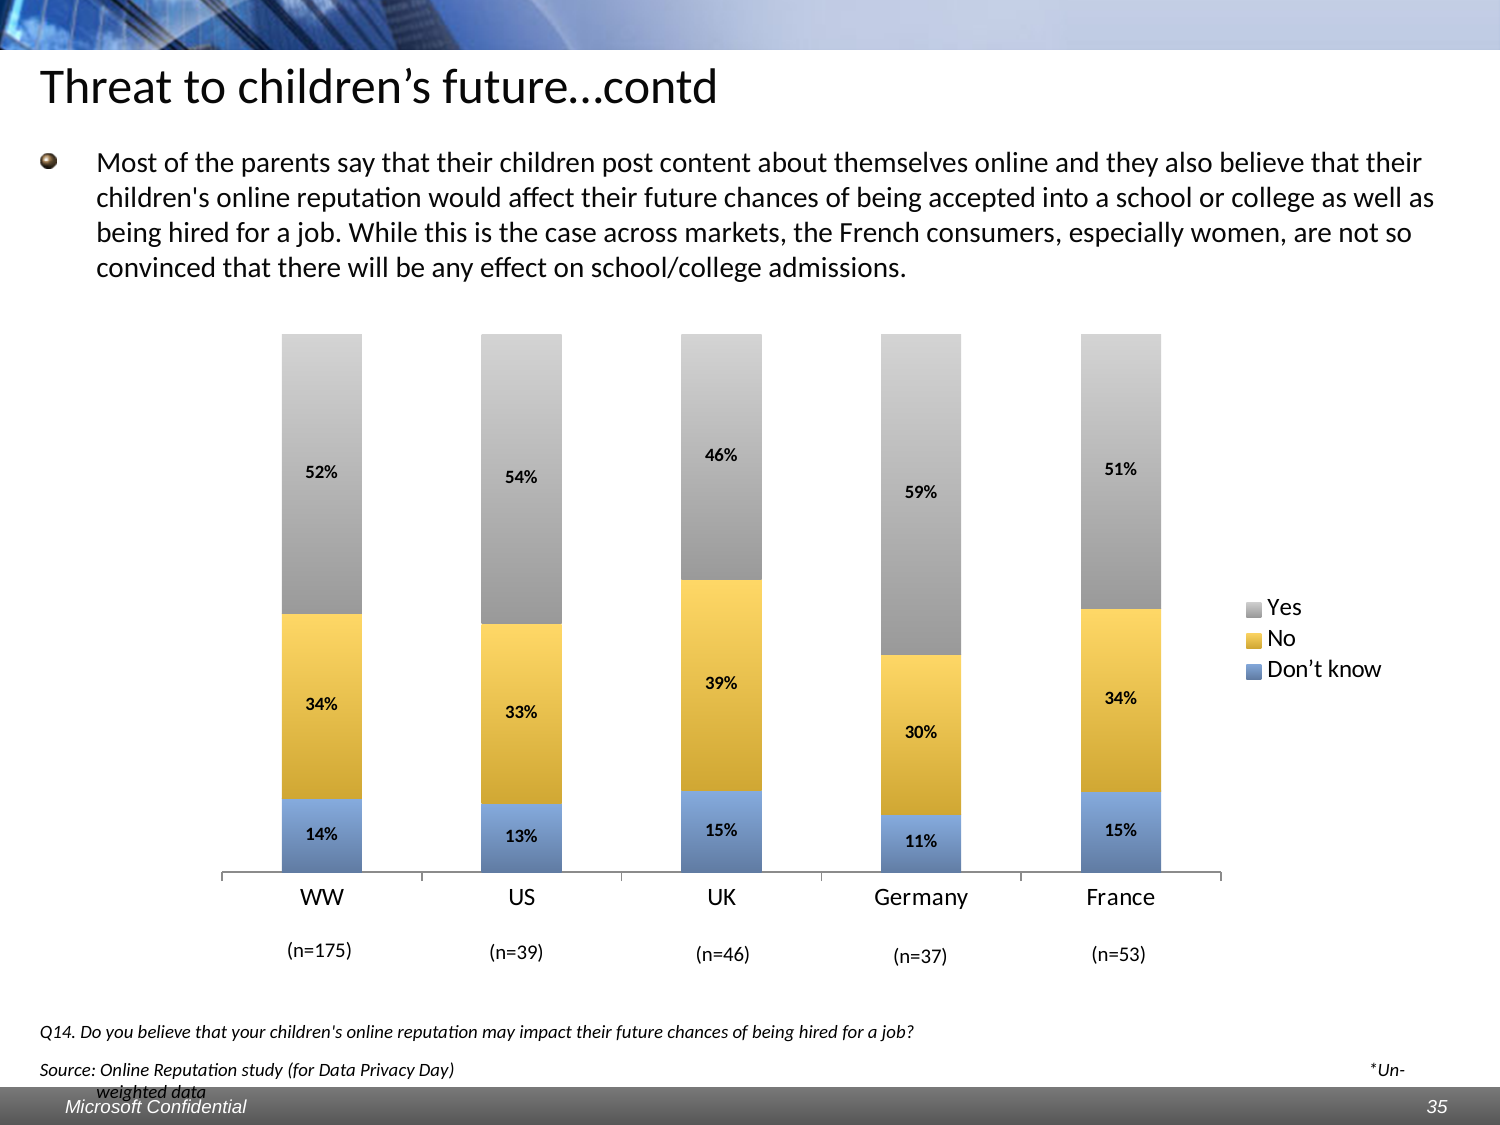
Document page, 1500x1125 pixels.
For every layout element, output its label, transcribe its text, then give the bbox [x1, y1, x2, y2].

picture [39, 152, 57, 169]
list Most of the parents say that their children post content about themselves online and they also believe that their children's online reputation would affect their future chances of being accepted into a school or college as well as being hired for a job. While this is the case across markets, the French consumers, especially women, are not so convinced that there will be any effect on school/college admissions. [24, 135, 1475, 330]
chart [164, 312, 1415, 970]
title Threat to children’s future…contd [24, 52, 1475, 115]
list Source: Online Reputation study (for Data Privacy Day) *Un-weighted data [24, 1050, 1475, 1088]
list Q14. Do you believe that your children's online reputation may impact their future chances of being hired for a job? [24, 1012, 1475, 1050]
picture [0, 0, 1500, 51]
